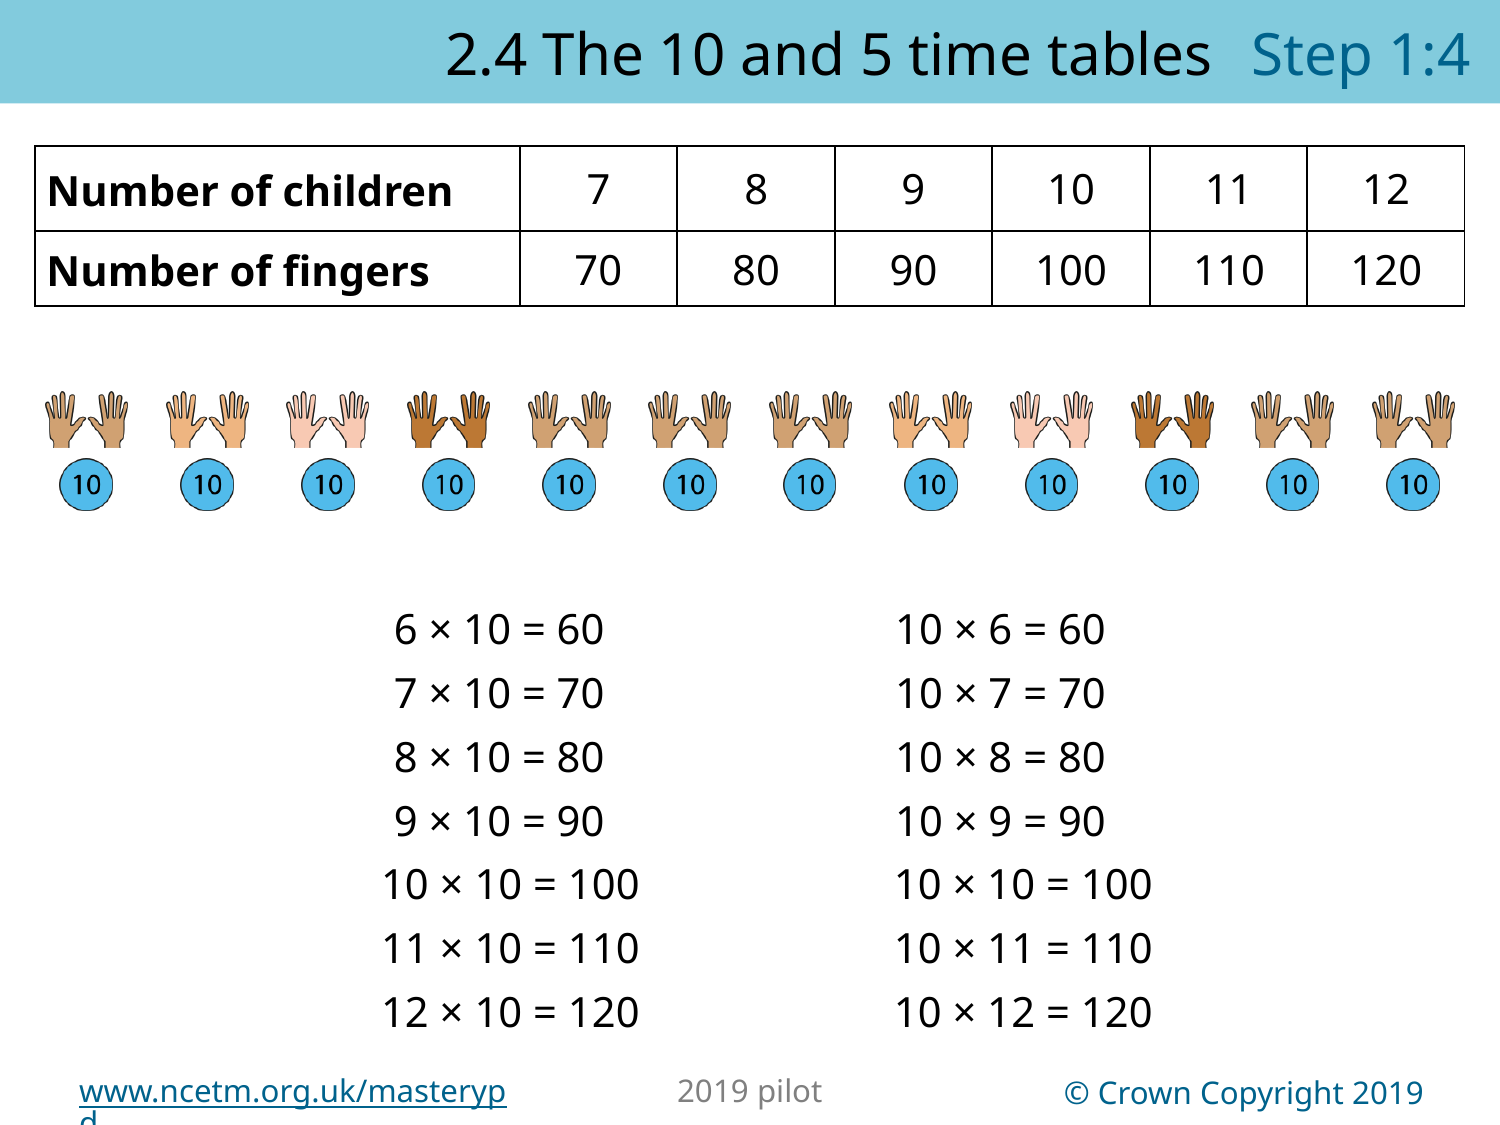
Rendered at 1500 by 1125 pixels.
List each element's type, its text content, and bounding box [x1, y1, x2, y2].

text_box 9 [886, 155, 941, 221]
text_box 7 [571, 155, 626, 221]
text_box 90 [874, 235, 953, 301]
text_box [1251, 391, 1334, 511]
list 2.4 The 10 and 5 time tables Step 1:4 [0, 0, 1500, 104]
text_box 10 × 10 = 100 [878, 850, 1168, 914]
text_box 10 × 7 = 70 [880, 661, 1122, 723]
text_box 80 [716, 235, 795, 301]
table_cell [678, 232, 834, 305]
text_box 11 × 10 = 110 [365, 914, 656, 977]
table_header [1151, 147, 1306, 230]
text_box 110 [1178, 235, 1281, 301]
text_box 120 [1335, 235, 1438, 301]
text_box 7 × 10 = 70 [378, 661, 620, 723]
text_box 10 × 9 = 90 [880, 786, 1122, 850]
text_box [889, 391, 973, 511]
table_header [1308, 147, 1464, 230]
text_box 11 [1189, 155, 1268, 221]
table_header [521, 147, 676, 230]
text_box 70 [559, 235, 638, 301]
table_cell [993, 232, 1149, 305]
text_box 10 × 8 = 80 [880, 723, 1122, 786]
table_cell [521, 232, 676, 305]
text_box 10 × 12 = 120 [878, 977, 1168, 1043]
table_header [836, 147, 991, 230]
text_box 8 [729, 155, 784, 221]
text_box 8 × 10 = 80 [378, 723, 620, 786]
text_box 10 × 10 = 100 [365, 850, 656, 914]
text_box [768, 391, 852, 511]
table_header [678, 147, 834, 230]
table_cell [1151, 232, 1306, 305]
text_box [1010, 391, 1093, 511]
text_box 6 × 10 = 60 [378, 595, 620, 661]
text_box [1371, 391, 1455, 511]
table_cell [836, 232, 991, 305]
text_box 10 × 6 = 60 [880, 595, 1122, 661]
text_box 10 [1032, 155, 1111, 221]
text_box 100 [1020, 235, 1123, 301]
text_box 12 × 10 = 120 [365, 977, 656, 1043]
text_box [45, 391, 732, 511]
table_header Number of children [36, 147, 519, 230]
table_header [993, 147, 1149, 230]
table_cell [1308, 232, 1464, 305]
text_box 10 × 11 = 110 [878, 914, 1168, 977]
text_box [1130, 391, 1214, 511]
text_box 12 [1346, 155, 1425, 221]
text_box 9 × 10 = 90 [378, 786, 620, 850]
table_cell Number of fingers [36, 232, 519, 305]
